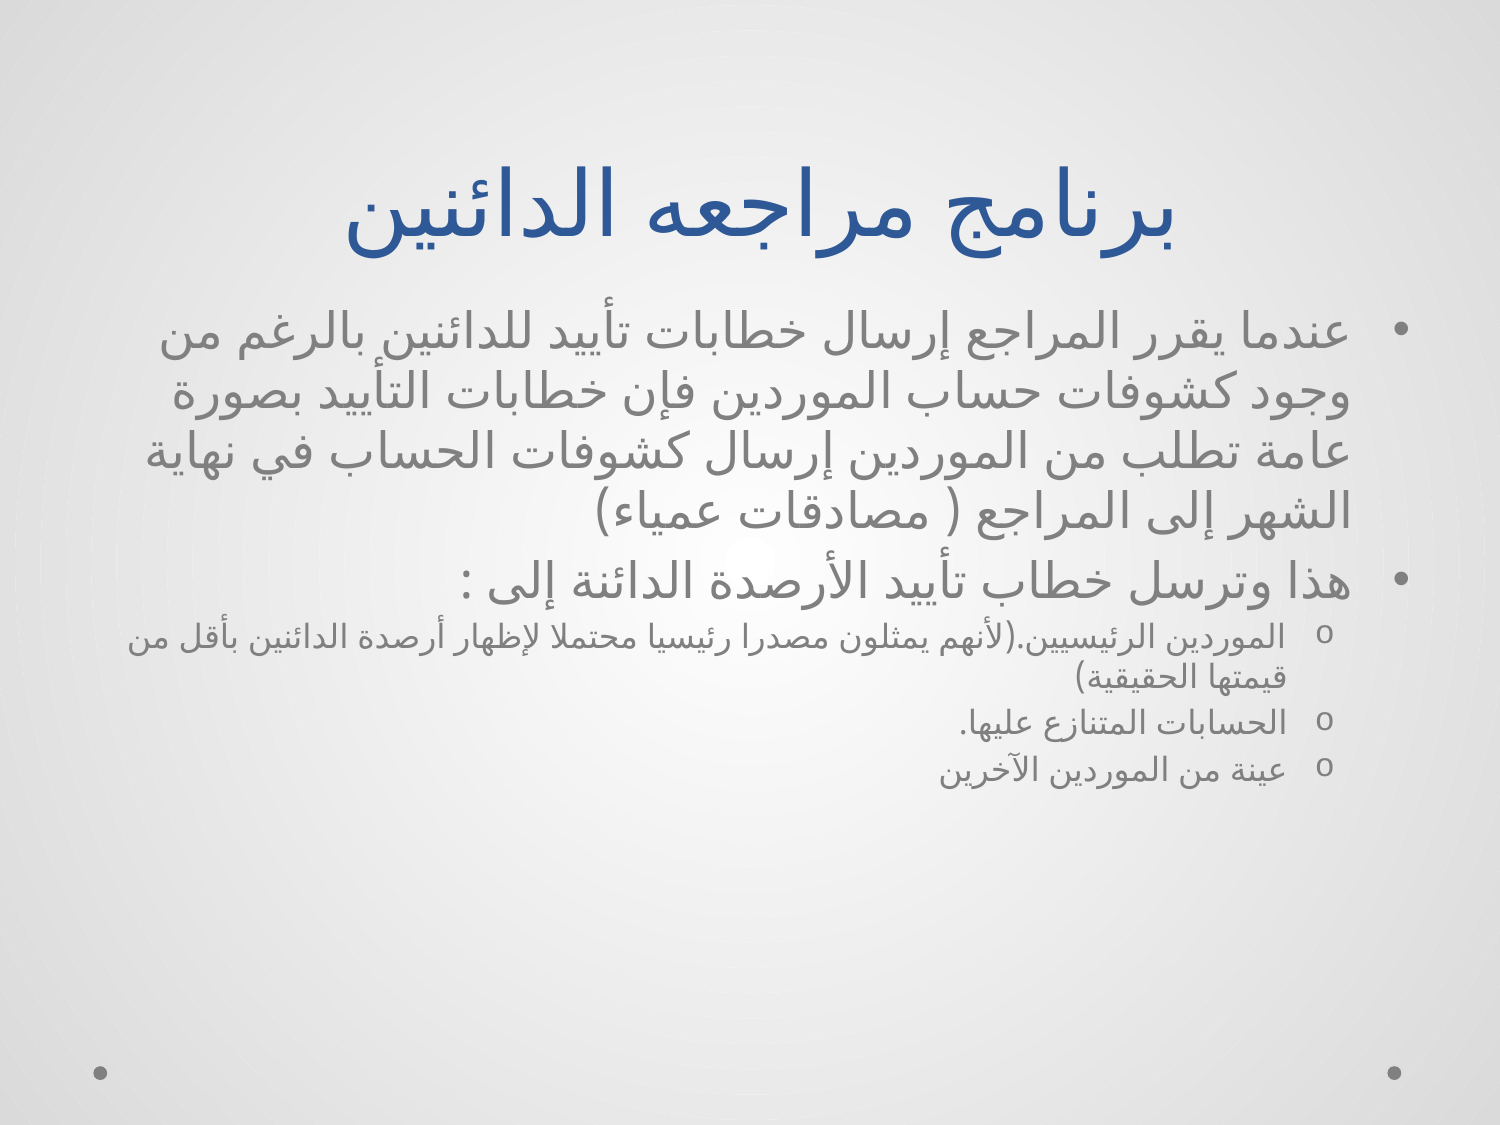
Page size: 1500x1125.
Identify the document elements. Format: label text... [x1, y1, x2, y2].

list عندما يقرر المراجع إرسال خطابات تأييد للدائنين بالرغم من وجود كشوفات حساب الموردين فإن خطابات التأييد بصورة عامة تطلب من الموردين إرسال كشوفات الحساب في نهاية الشهر إلى المراجع ( مصادقات عمياء) هذا وترسل خطاب تأييد الأرصدة الدائنة إلى : الموردين الرئيسيين.(لأنهم يمثلون مصدرا رئيسيا محتملا لإظهار أرصدة الدائنين بأقل من قيمتها الحقيقية) الحسابات المتنازع عليها. عينة من الموردين الآخرين [75, 290, 1425, 1005]
title برنامج مراجعه الدائنين [75, 0, 1425, 263]
